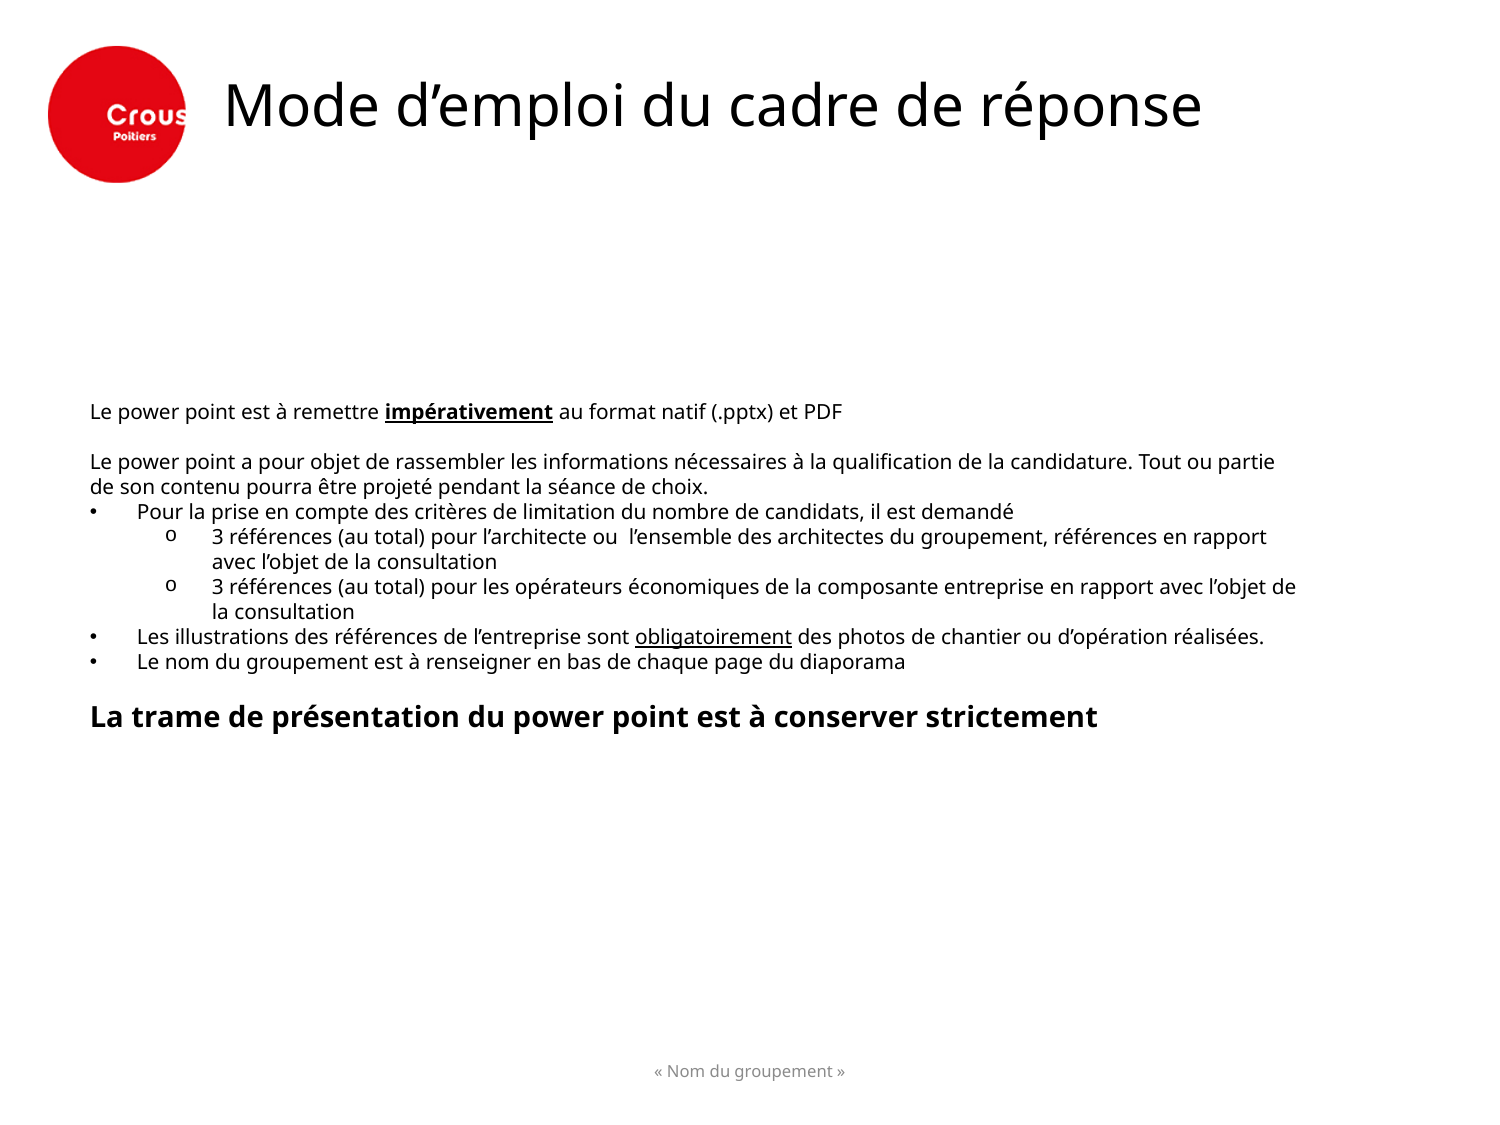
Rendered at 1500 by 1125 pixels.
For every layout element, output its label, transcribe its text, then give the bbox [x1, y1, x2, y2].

title Mode d’emploi du cadre de réponse [208, 60, 1425, 156]
picture [32, 30, 202, 199]
text_box Le power point est à remettre impérativement au format natif (.pptx) et PDF Le power point a pour objet de rassembler les informations nécessaires à la qualification de la candidature. Tout ou partie de son contenu pourra être projeté pendant la séance de choix. Pour la prise en compte des critères de limitation du nombre de candidats, il est demandé 3 références (au total) pour l’architecte ou l’ensemble des architectes du groupement, références en rapport avec l’objet de la consultation 3 références (au total) pour les opérateurs économiques de la composante entreprise en rapport avec l’objet de la consultation Les illustrations des références de l’entreprise sont obligatoirement des photos de chantier ou d’opération réalisées. Le nom du groupement est à renseigner en bas de chaque page du diaporama La trame de présentation du power point est à conserver strictement [75, 391, 1317, 776]
footer « Nom du groupement » [496, 1042, 1004, 1103]
